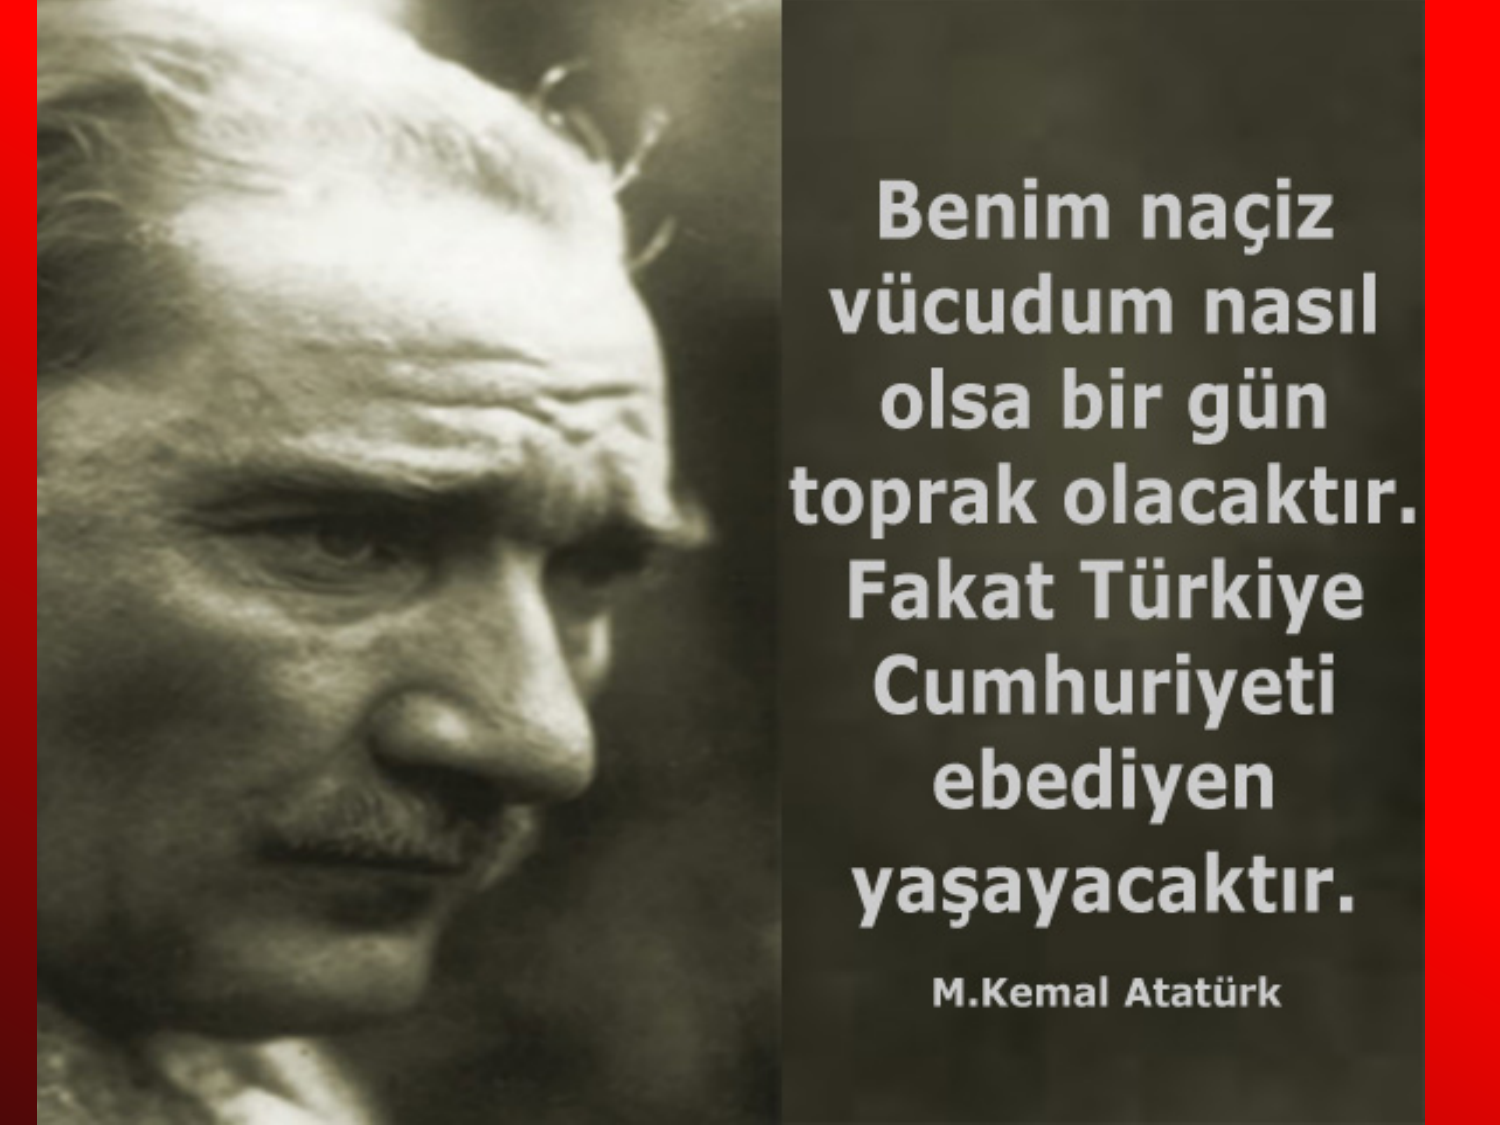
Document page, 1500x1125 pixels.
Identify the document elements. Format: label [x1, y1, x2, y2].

list [37, 0, 1426, 1125]
